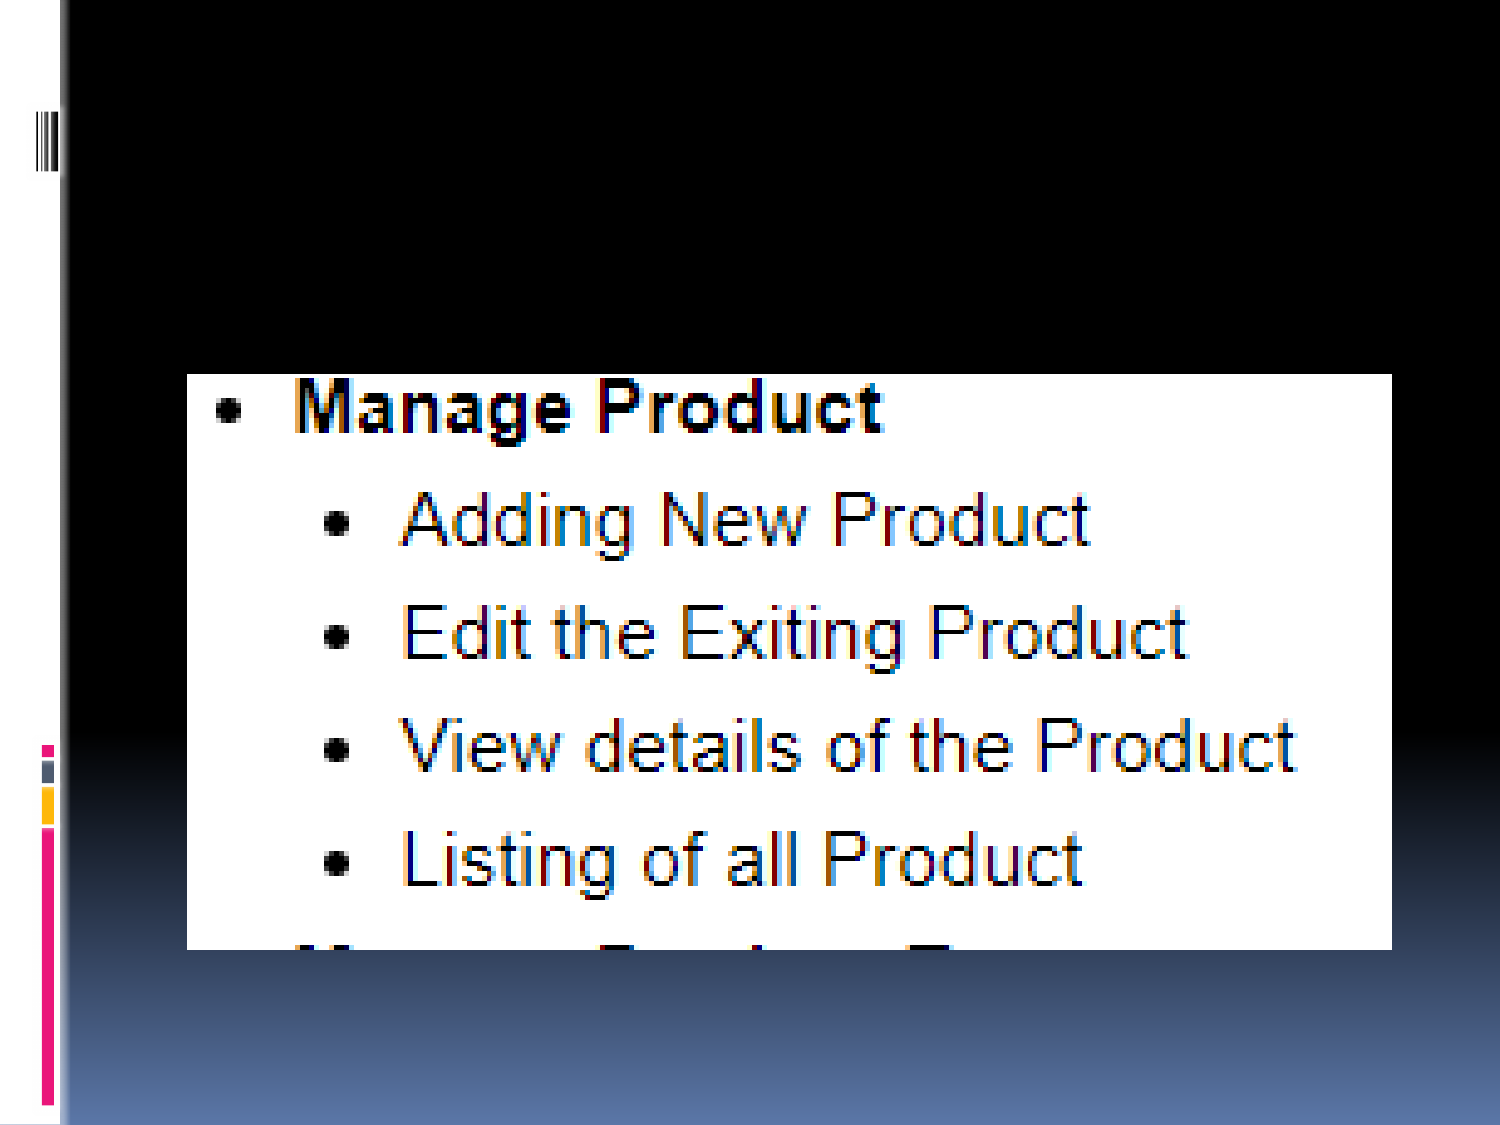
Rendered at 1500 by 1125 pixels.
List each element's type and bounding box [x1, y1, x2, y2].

list [187, 374, 1392, 951]
